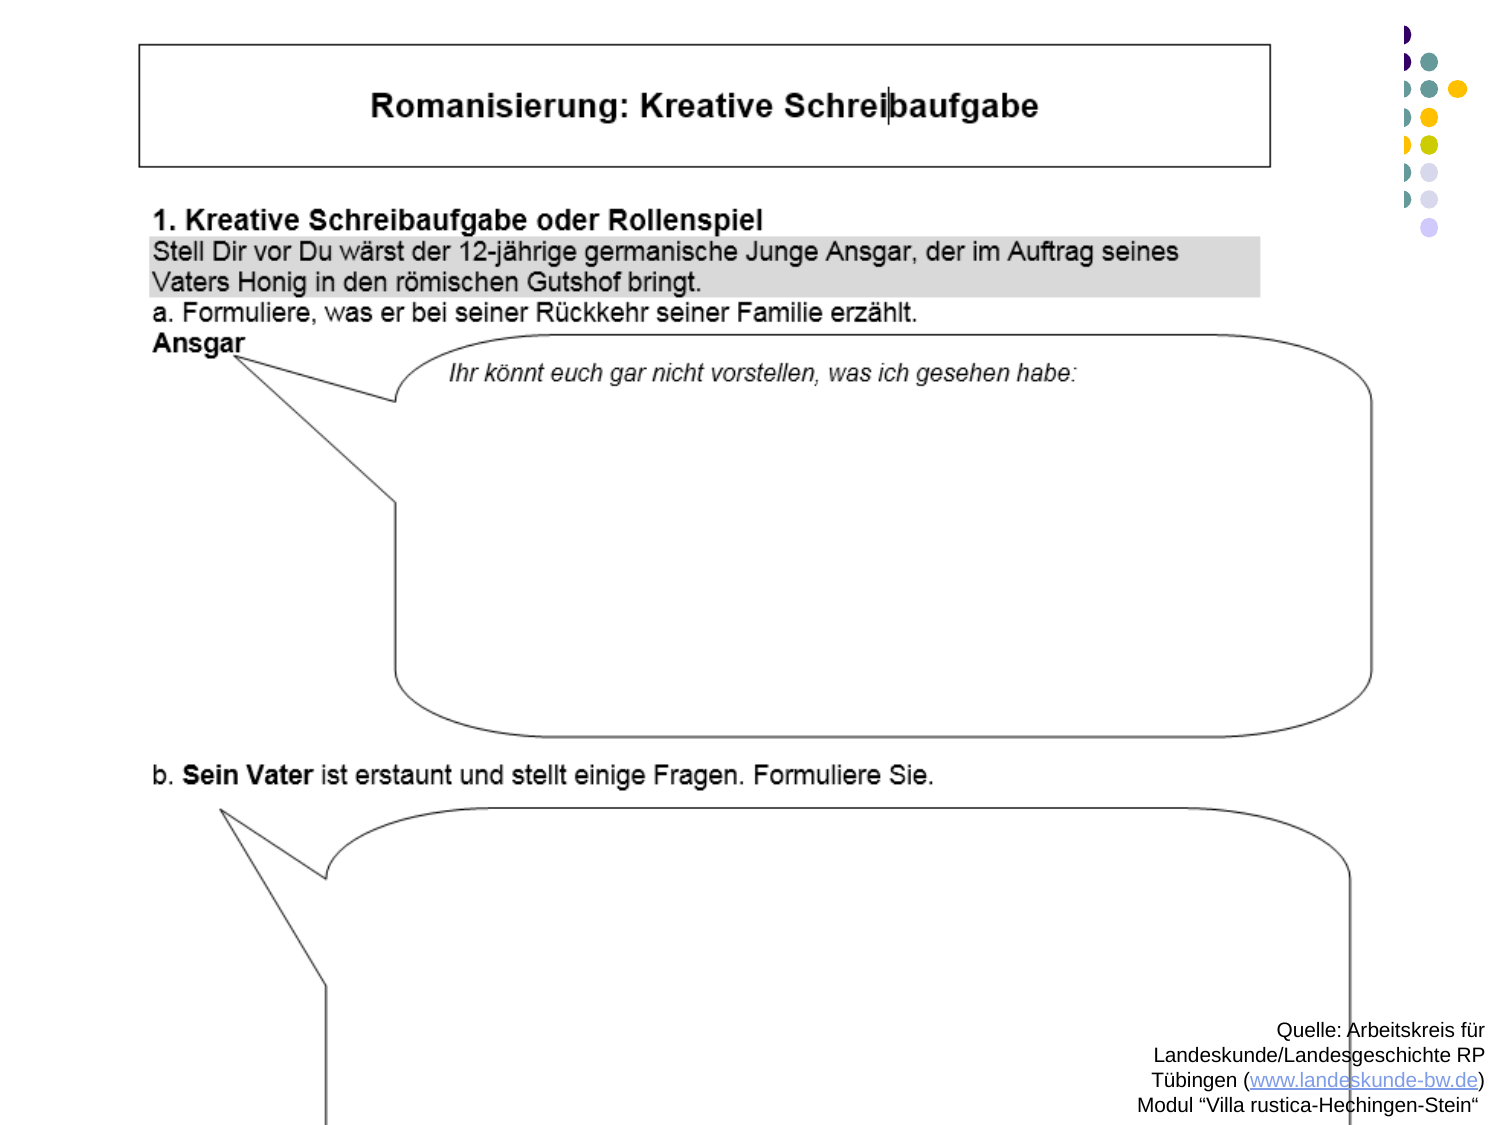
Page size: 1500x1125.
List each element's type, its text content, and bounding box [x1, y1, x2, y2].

picture [63, 0, 1404, 1125]
text_box Quelle: Arbeitskreis für Landeskunde/Landesgeschichte RP Tübingen (www.landeskunde-bw.de) Modul “Villa rustica-Hechingen-Stein“ [1406, 1008, 1500, 1124]
